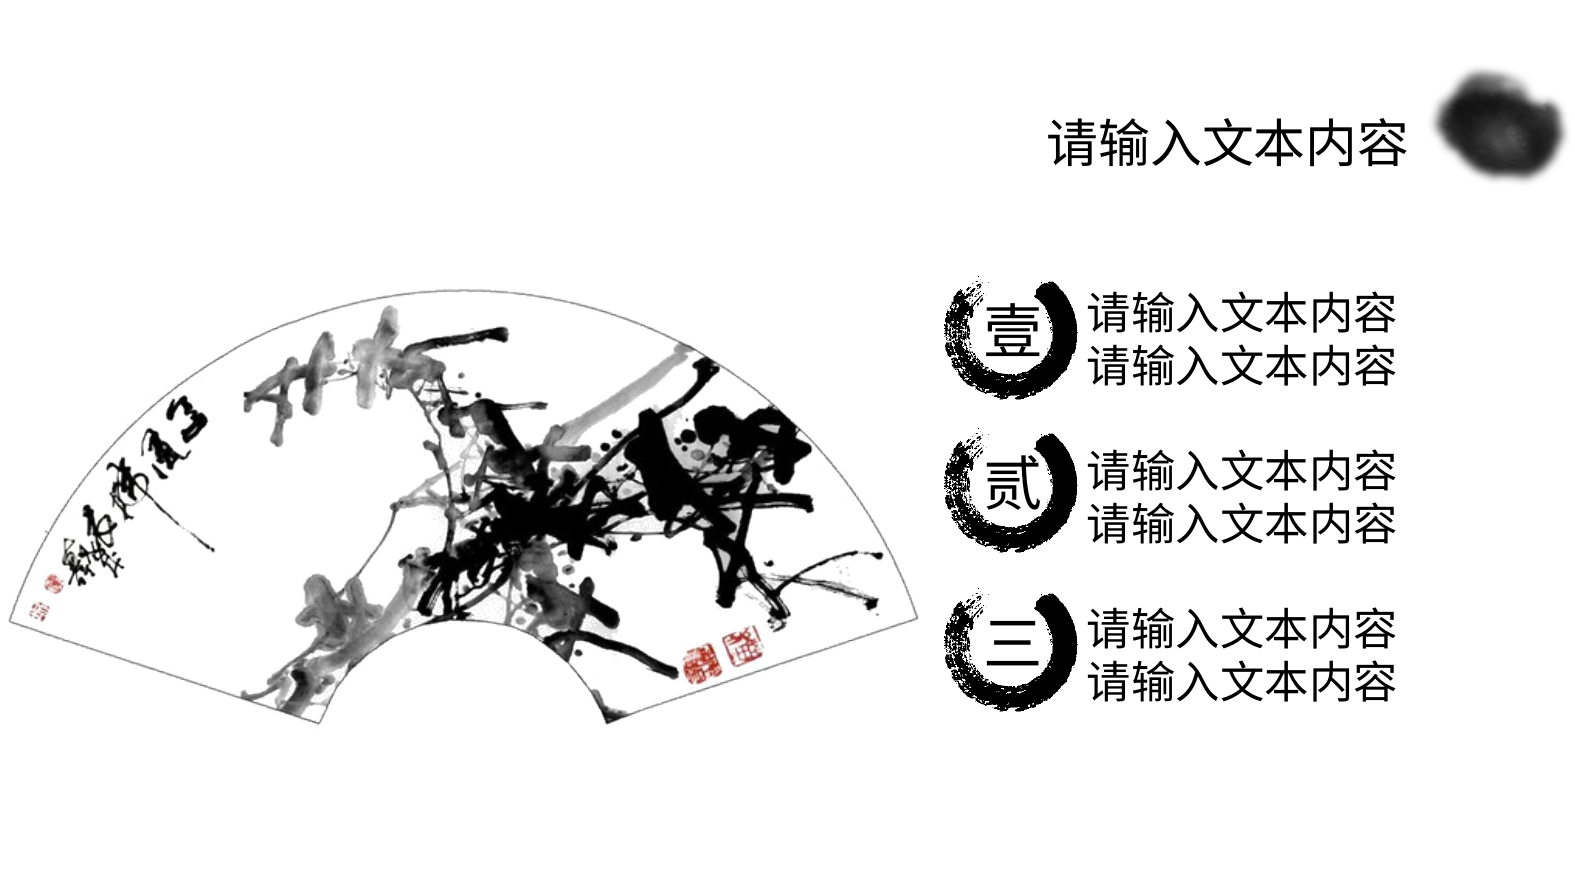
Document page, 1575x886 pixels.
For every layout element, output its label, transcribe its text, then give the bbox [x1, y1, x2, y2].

text_box 请输入文本内容 [1032, 103, 1419, 181]
picture [1419, 61, 1575, 196]
text_box 请输入文本内容 请输入文本内容 [1085, 277, 1485, 399]
picture [932, 576, 1085, 729]
picture [0, 252, 931, 789]
picture [932, 264, 1085, 570]
text_box 请输入文本内容 请输入文本内容 [1085, 435, 1485, 557]
text_box 请输入文本内容 请输入文本内容 [1085, 593, 1485, 715]
